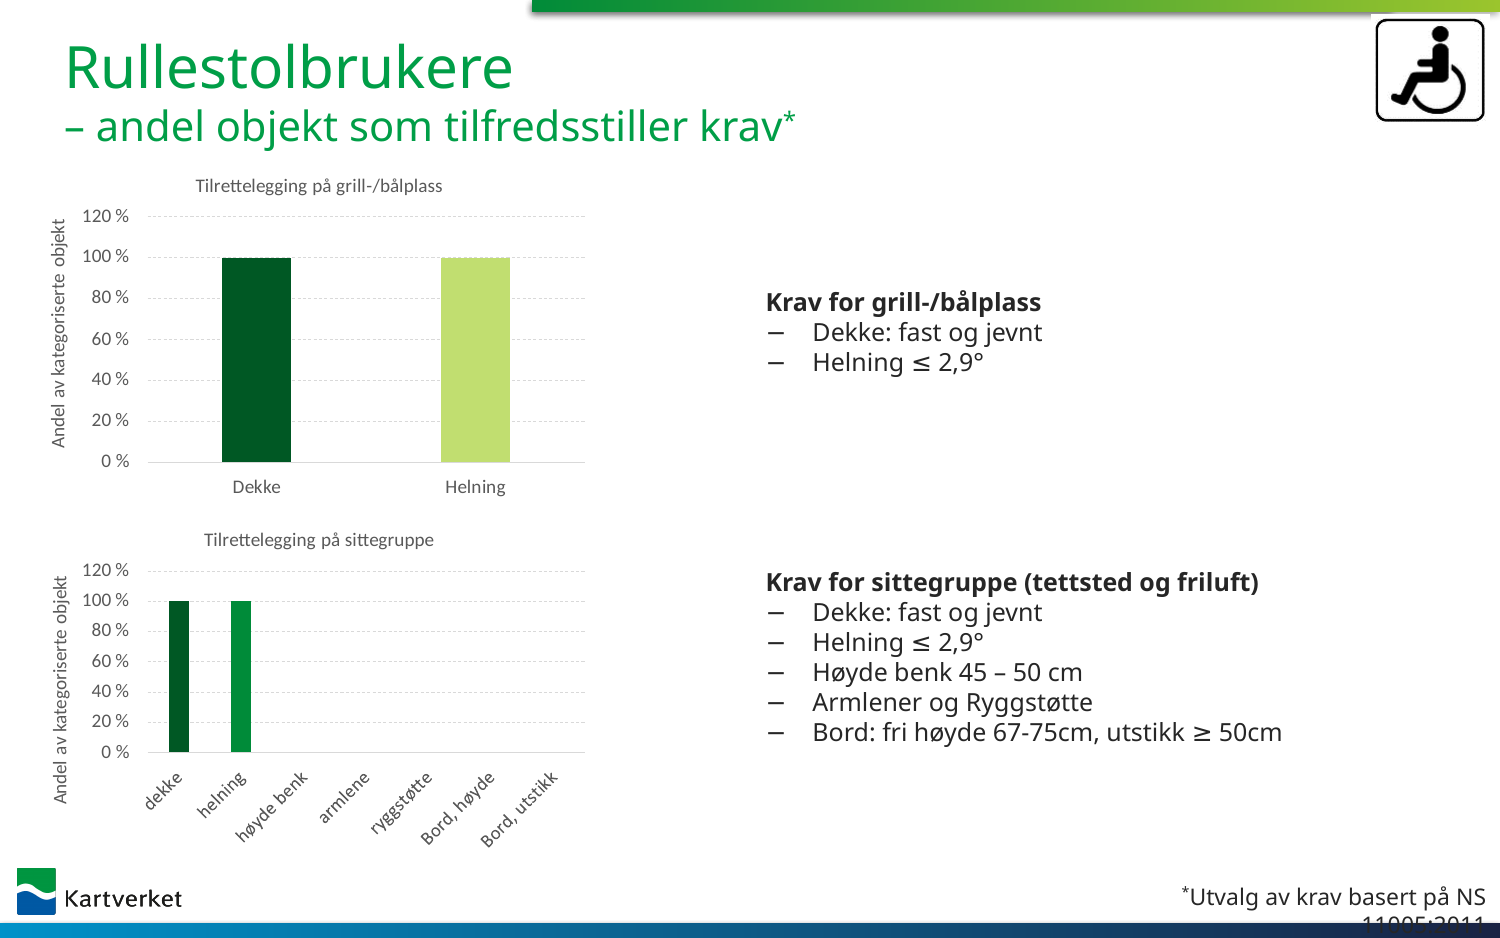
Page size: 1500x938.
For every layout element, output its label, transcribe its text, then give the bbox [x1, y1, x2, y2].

picture [1371, 13, 1491, 127]
text_box Krav for grill-/bålplass Dekke: fast og jevnt Helning ≤ 2,9° [750, 279, 1452, 384]
picture [41, 166, 596, 505]
text_box Rullestolbrukere – andel objekt som tilfredsstiller krav* [49, 14, 1431, 158]
picture [41, 520, 596, 859]
text_box *Utvalg av krav basert på NS 11005:2011 [1068, 873, 1500, 938]
text_box Krav for sittegruppe (tettsted og friluft) Dekke: fast og jevnt Helning ≤ 2,9° Høyde benk 45 – 50 cm Armlener og Ryggstøtte Bord: fri høyde 67-75cm, utstikk ≥ 50cm [750, 559, 1500, 754]
